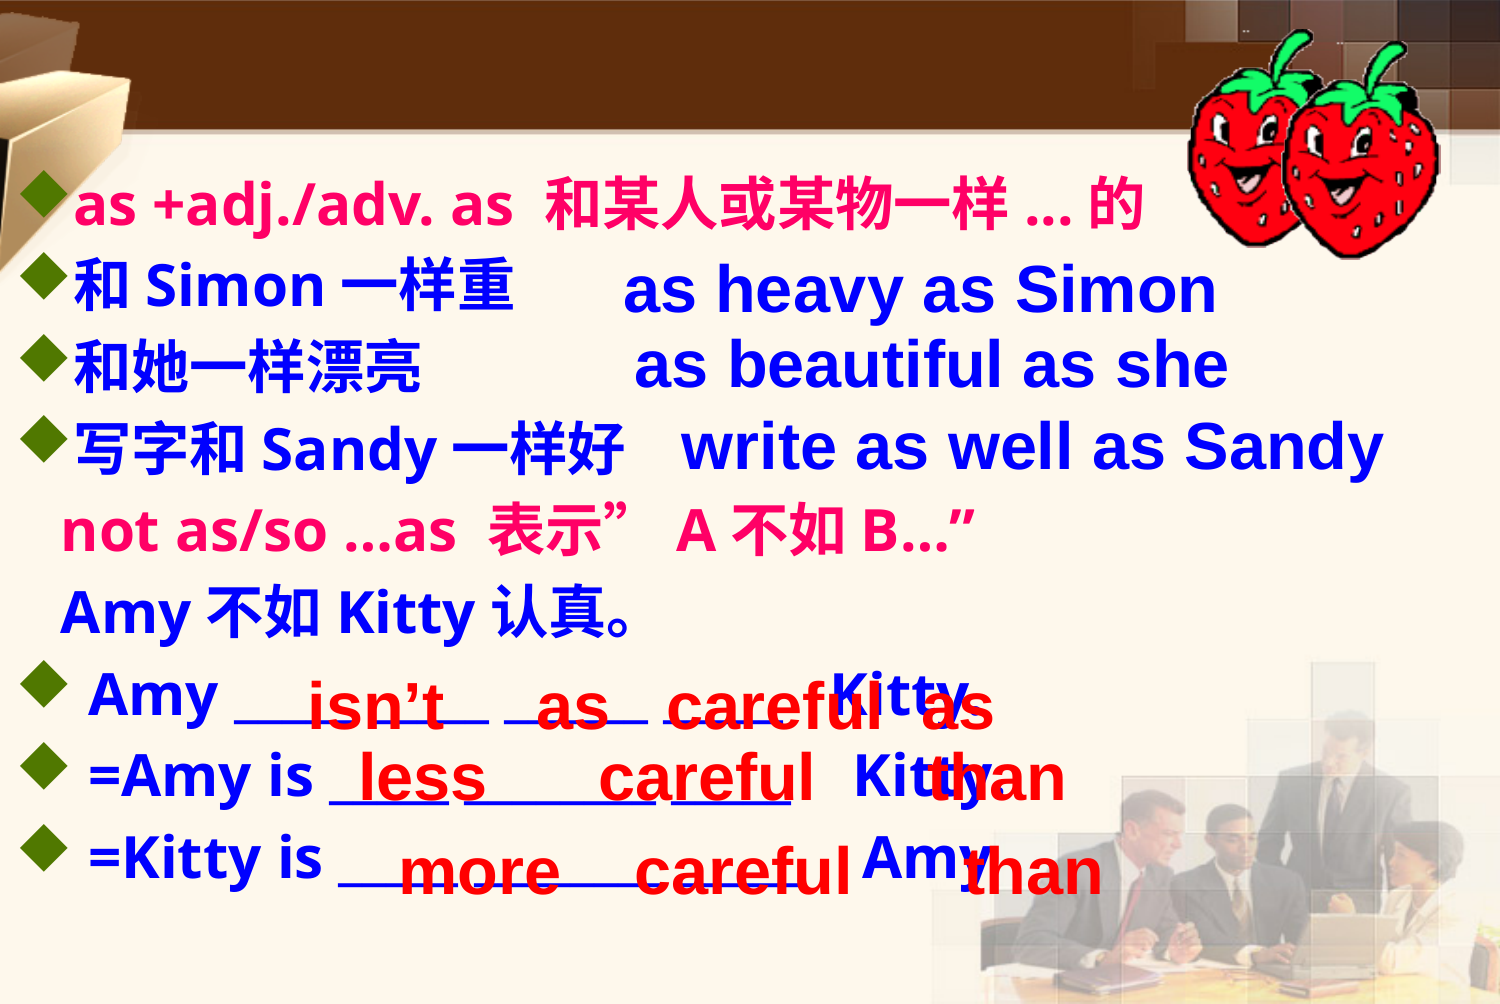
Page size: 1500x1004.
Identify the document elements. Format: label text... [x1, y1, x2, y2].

text_box more careful than [383, 820, 1121, 916]
text_box as beautiful as she [619, 312, 1246, 408]
picture [0, 695, 1500, 1004]
picture [0, 0, 1500, 260]
list as +adj./adv. as 和某人或某物一样...的 和Simon一样重 和她一样漂亮 写字和Sandy一样好 not as/so …as 表示”A不如B…” Amy不如Kitty认真。 Amy _____ _____ ______ _____ Kitty. =Amy is _____ ________ _____ Kitty. =Kitty is _____ ________ _____ Amy [0, 159, 1500, 695]
text_box write as well as Sandy [667, 395, 1401, 491]
text_box less careful than [343, 726, 1084, 821]
text_box isn’t as careful as [292, 655, 1012, 751]
text_box as heavy as Simon [608, 238, 1234, 334]
